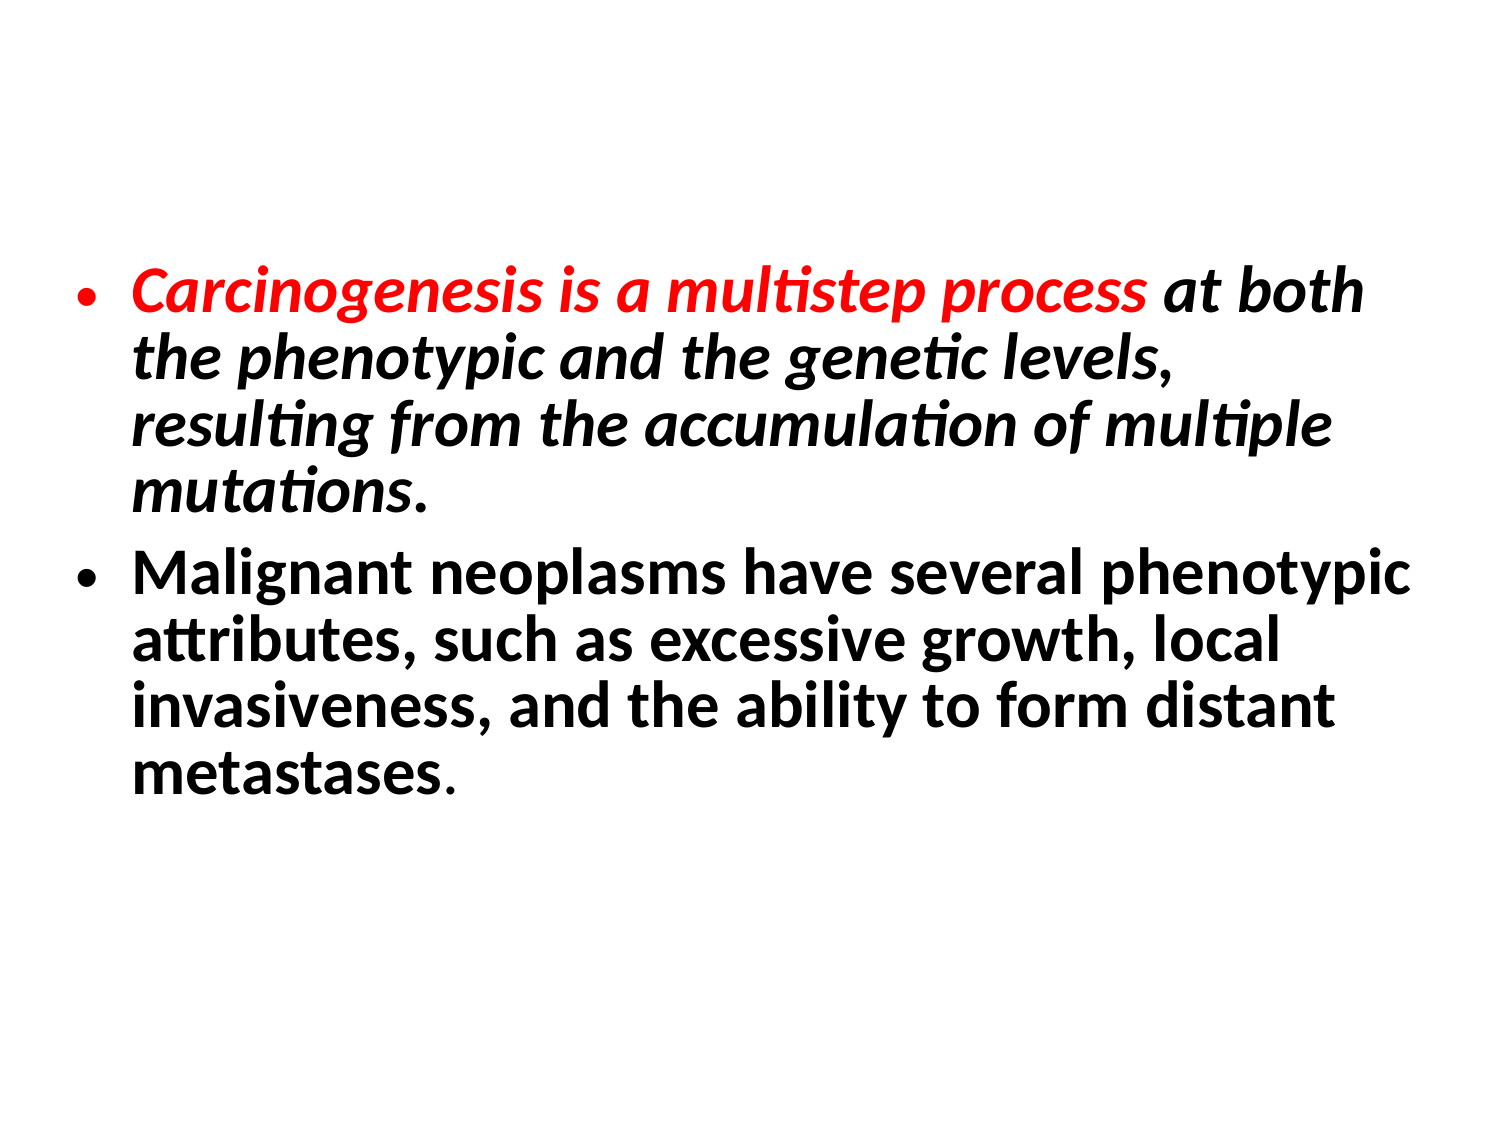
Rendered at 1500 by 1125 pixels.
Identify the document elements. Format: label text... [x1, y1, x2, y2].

list Carcinogenesis is a multistep process at both the phenotypic and the genetic levels, resulting from the accumulation of multiple mutations. Malignant neoplasms have several phenotypic attributes, such as excessive growth, local invasiveness, and the ability to form distant metastases. [75, 262, 1425, 1005]
